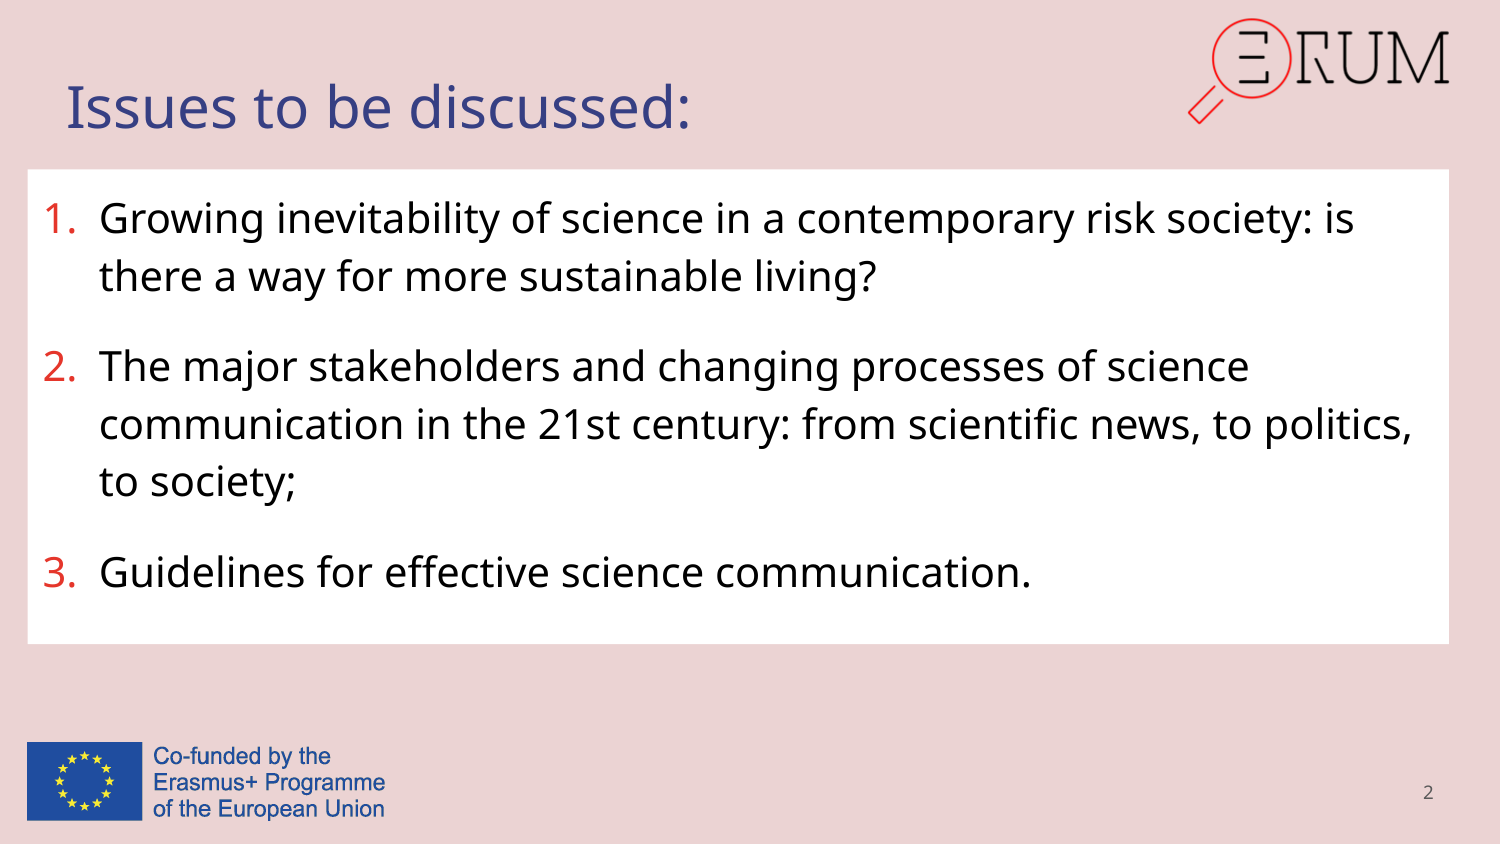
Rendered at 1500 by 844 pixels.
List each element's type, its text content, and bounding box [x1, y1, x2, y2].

picture [27, 742, 385, 821]
picture [1136, 0, 1500, 137]
title Issues to be discussed: [51, 55, 1168, 150]
slide_number 2 [1358, 761, 1449, 826]
list Growing inevitability of science in a contemporary risk society: is there a way for more sustainable living? The major stakeholders and changing processes of science communication in the 21st century: from scientific news, to politics, to society; Guidelines for effective science communication. [27, 169, 1449, 645]
